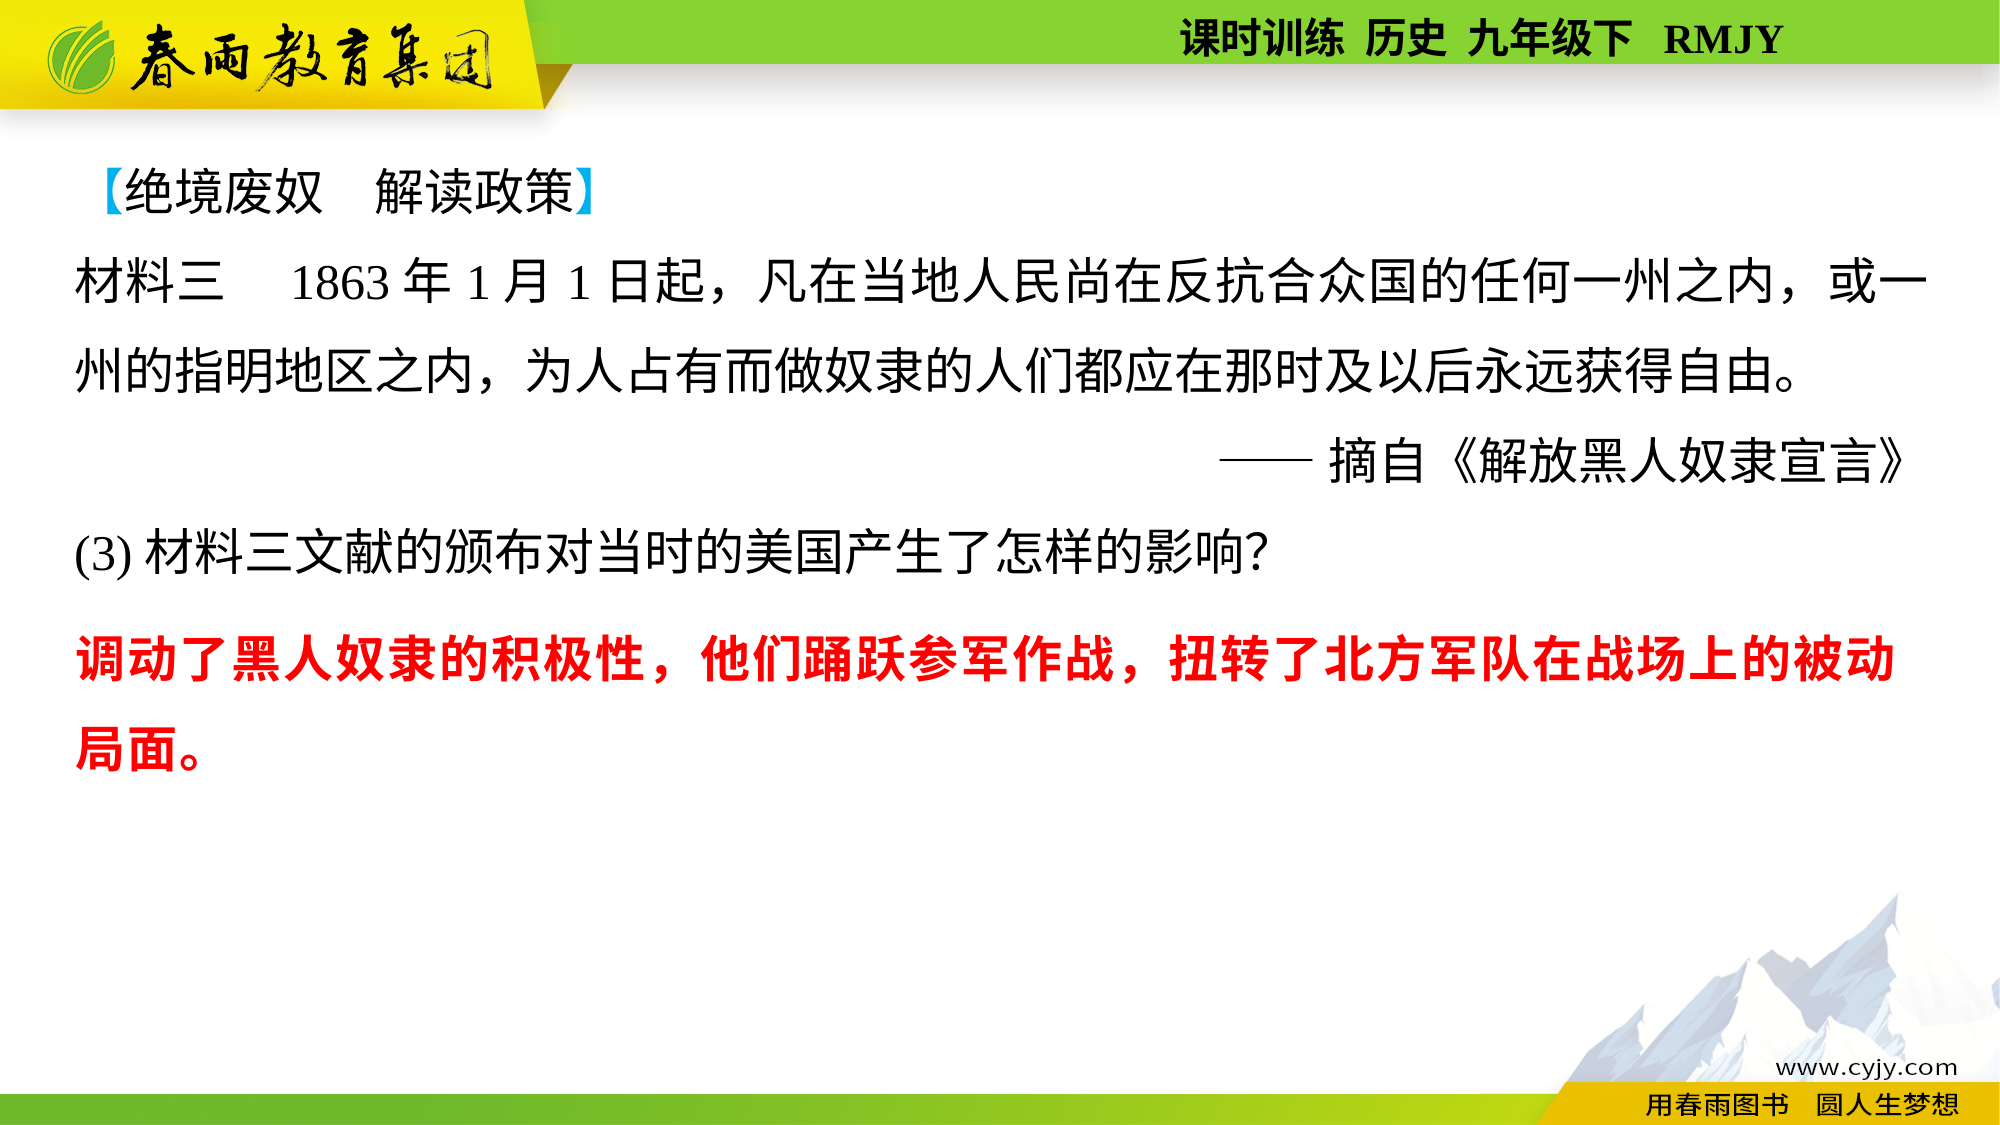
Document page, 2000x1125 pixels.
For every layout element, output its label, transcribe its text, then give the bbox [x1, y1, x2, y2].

picture [0, 0, 2000, 1125]
text_box 调动了黑人奴隶的积极性，他们踊跃参军作战，扭转了北方军队在战场上的被动局面。 [60, 589, 1945, 785]
list 【绝境废奴 解读政策】 材料三 1863年1月1日起，凡在当地人民尚在反抗合众国的任何一州之内，或一州的指明地区之内，为人占有而做奴隶的人们都应在那时及以后永远获得自由。 ——摘自《解放黑人奴隶宣言》 (3)材料三文献的颁布对当时的美国产生了怎样的影响？ [59, 122, 1944, 581]
